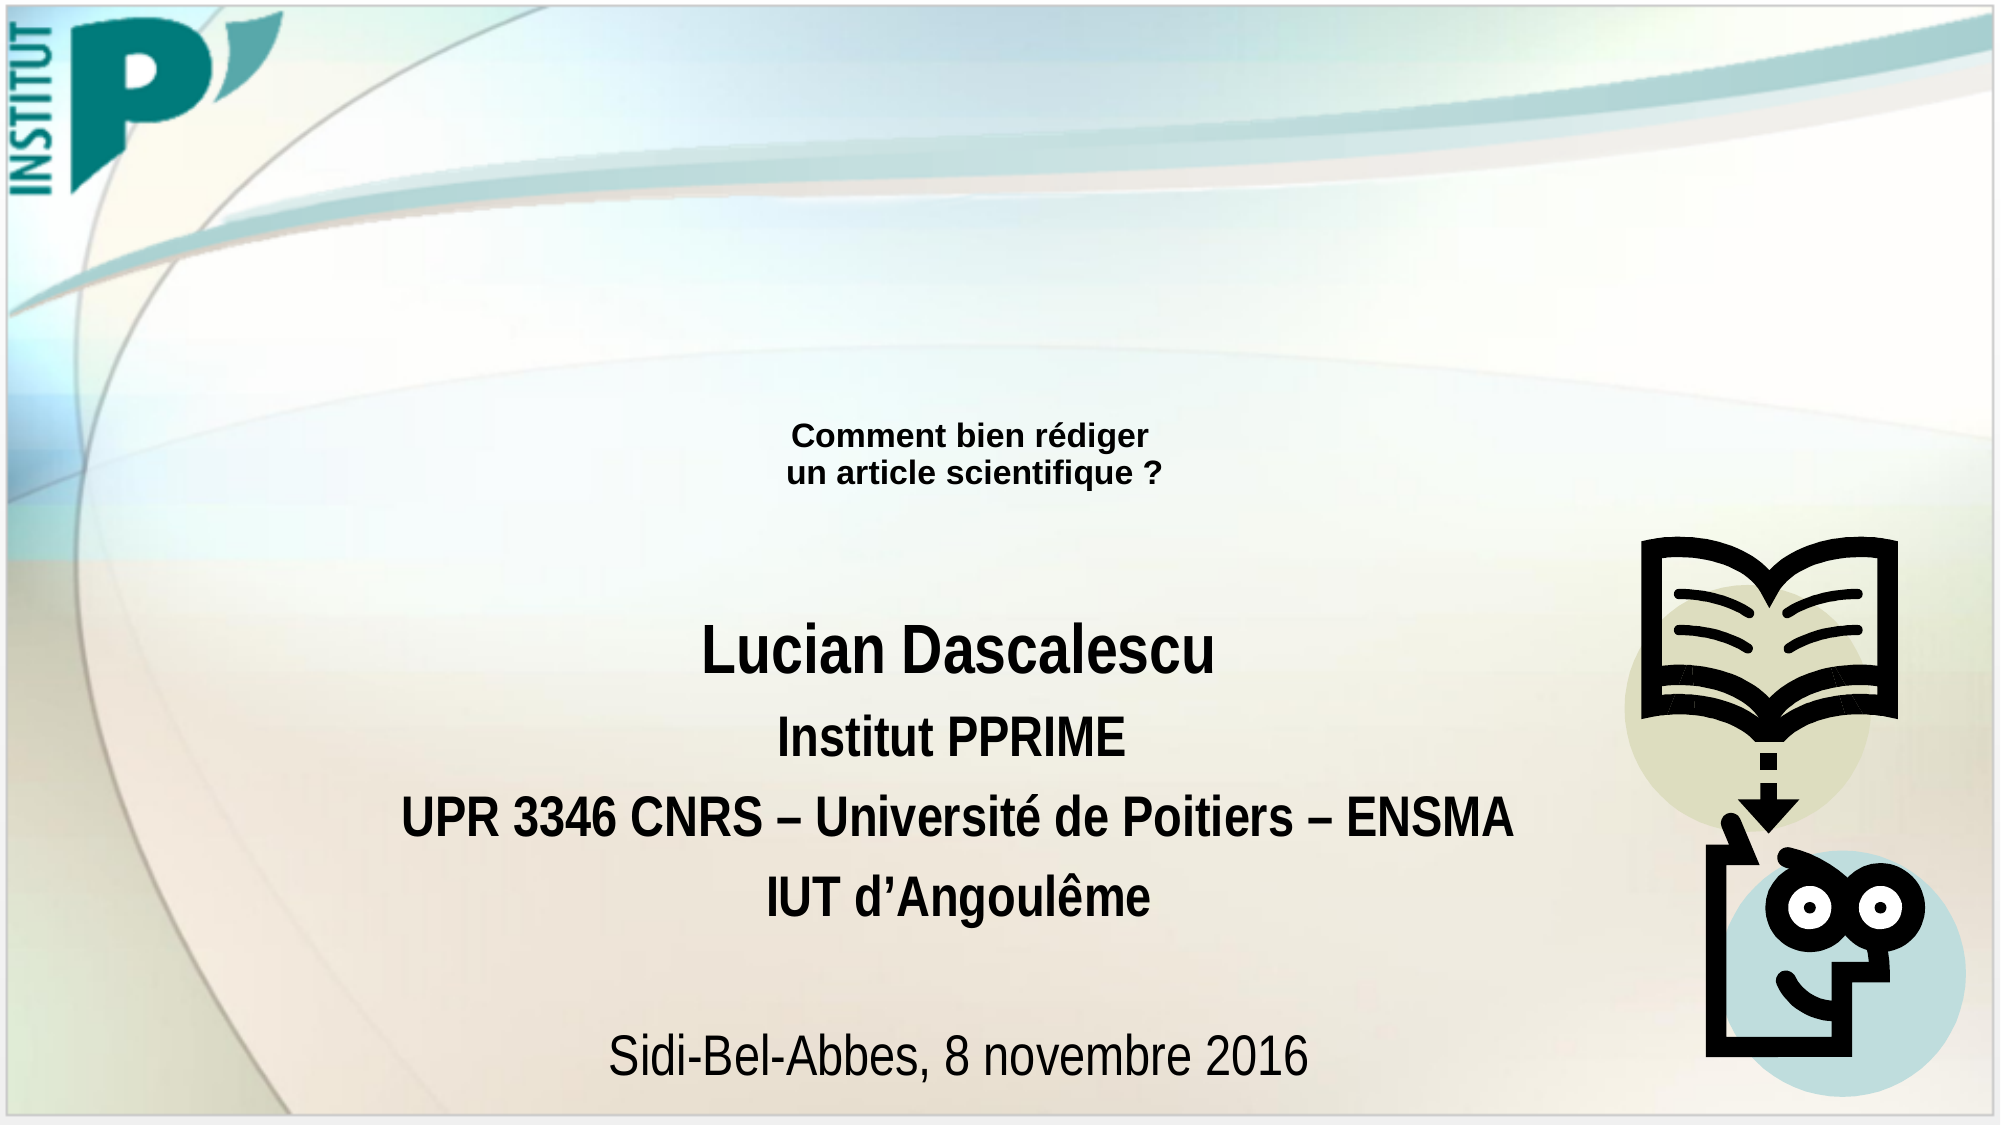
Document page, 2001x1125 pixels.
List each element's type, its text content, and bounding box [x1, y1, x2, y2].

picture [0, 0, 2001, 1125]
subtitle Lucian Dascalescu Institut PPRIME UPR 3346 CNRS – Université de Poitiers – ENSMA IUT d’Angoulême Sidi-Bel-Abbes, 8 novembre 2016 [209, 536, 1624, 1097]
title Comment bien rédiger un article scientifique ? [154, 335, 1796, 499]
slide_number 1 [1412, 1042, 1863, 1103]
